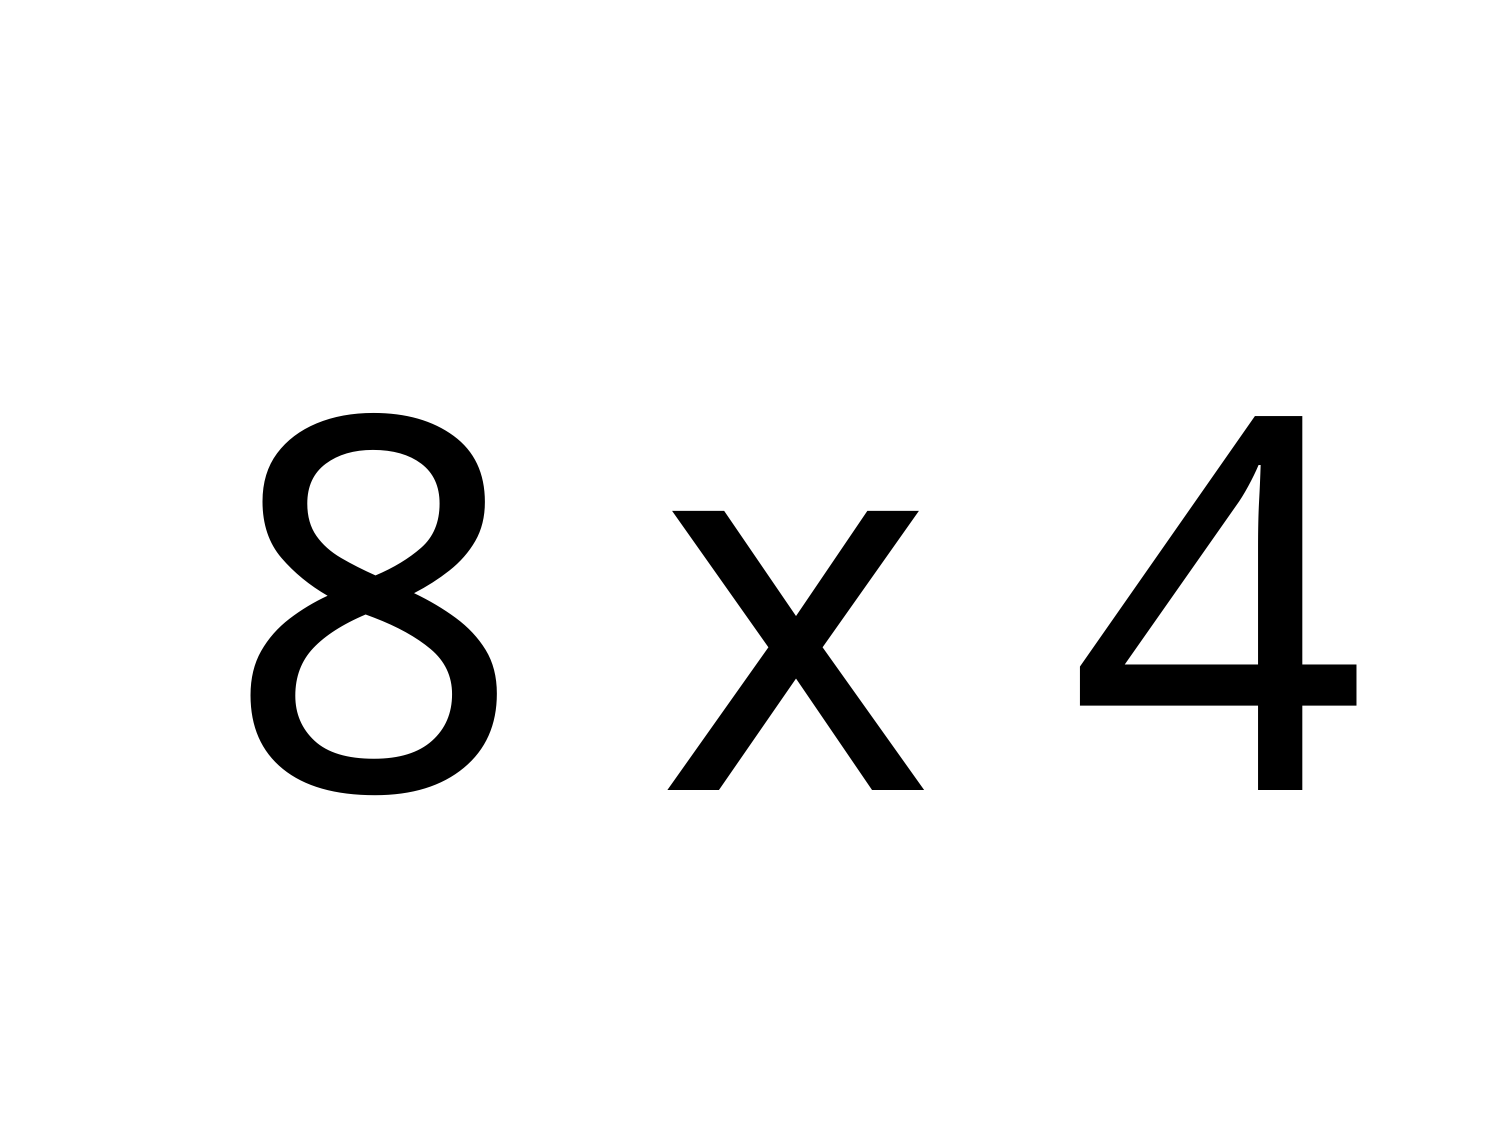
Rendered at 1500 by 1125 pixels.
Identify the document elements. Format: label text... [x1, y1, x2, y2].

list 8 x 4 [75, 262, 1425, 1005]
